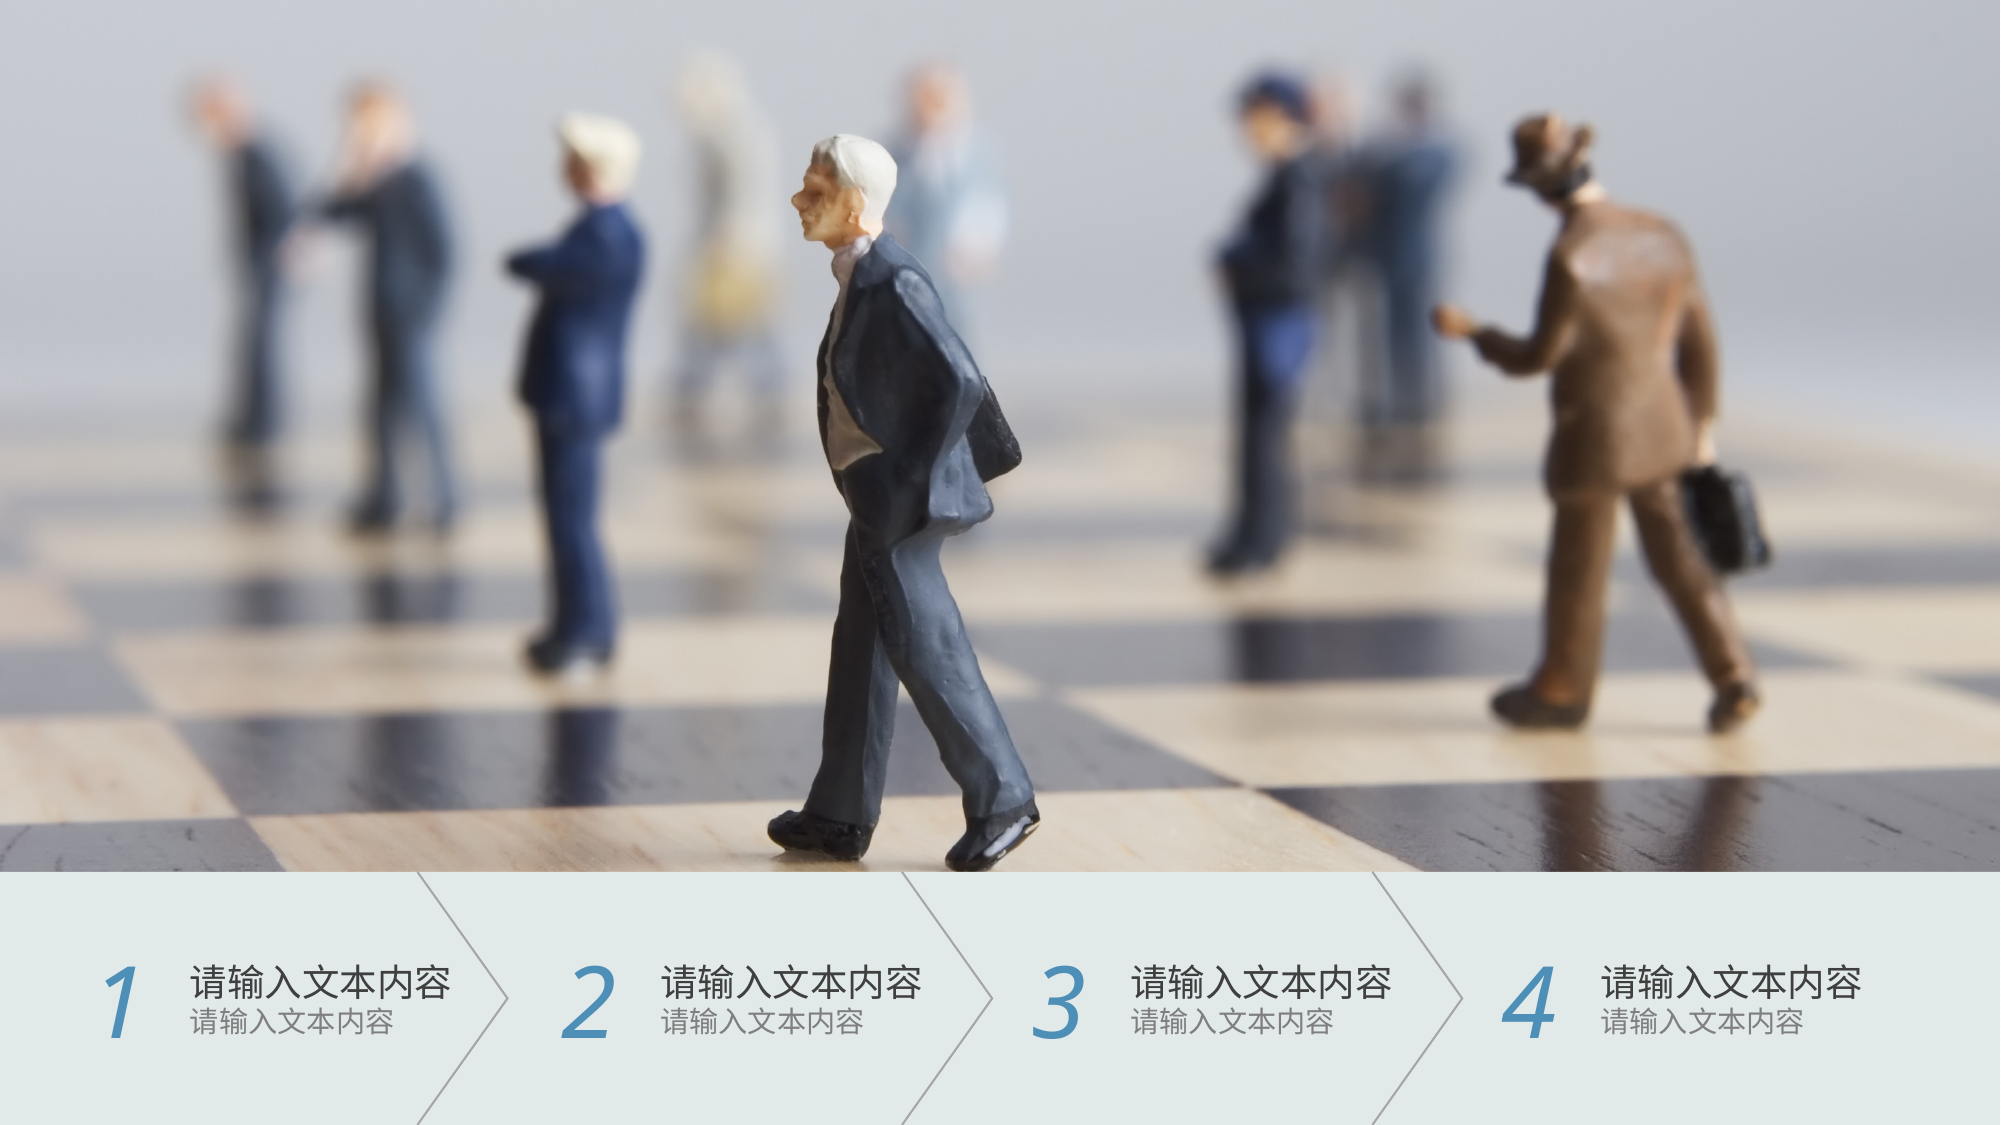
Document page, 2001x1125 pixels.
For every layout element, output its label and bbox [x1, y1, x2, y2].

text_box [1486, 930, 1921, 1068]
text_box [1016, 930, 1451, 1068]
text_box [76, 930, 511, 1068]
text_box [546, 930, 981, 1068]
picture [0, 0, 2001, 1125]
